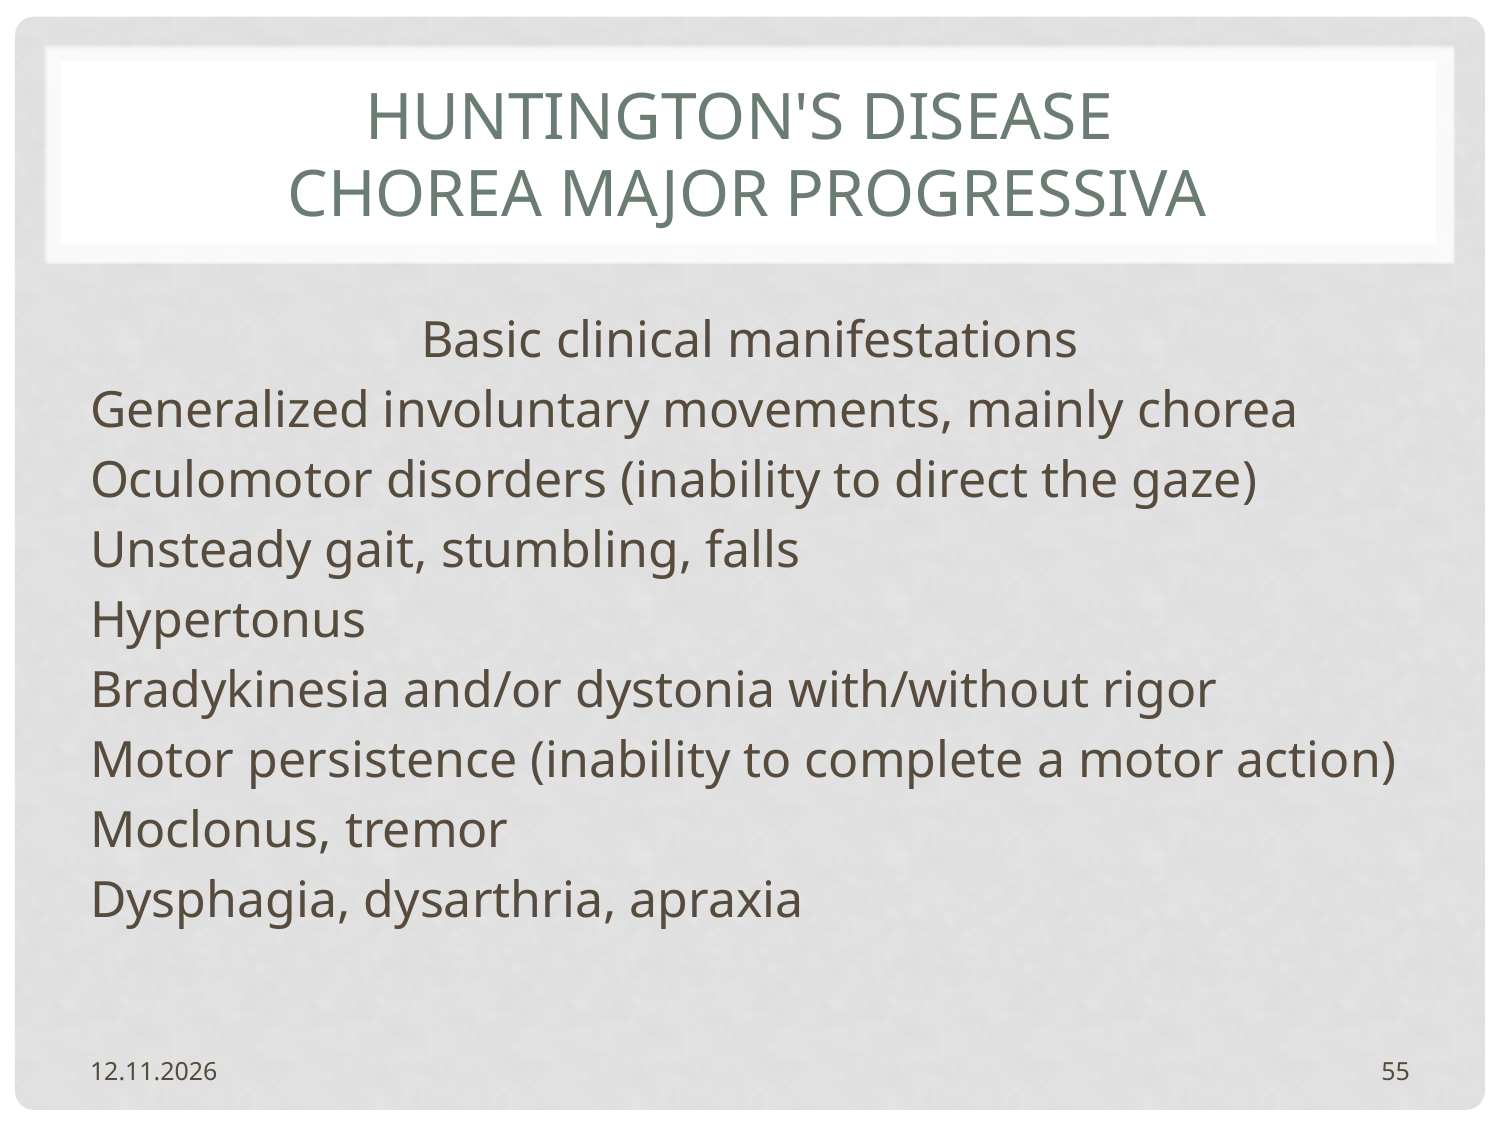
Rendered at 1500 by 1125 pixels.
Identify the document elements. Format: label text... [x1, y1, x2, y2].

list Basic clinical manifestations Generalized involuntary movements, mainly chorea Oculomotor disorders (inability to direct the gaze) Unsteady gait, stumbling, falls Hypertonus Bradykinesia and/or dystonia with/without rigor Motor persistence (inability to complete a motor action) Moclonus, tremor Dysphagia, dysarthria, apraxia [75, 299, 1425, 1038]
slide_number 55 [1074, 1042, 1425, 1103]
title HUNTINGTON'S DISEASE Chorea major progressiva [69, 66, 1425, 238]
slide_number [75, 1042, 425, 1103]
